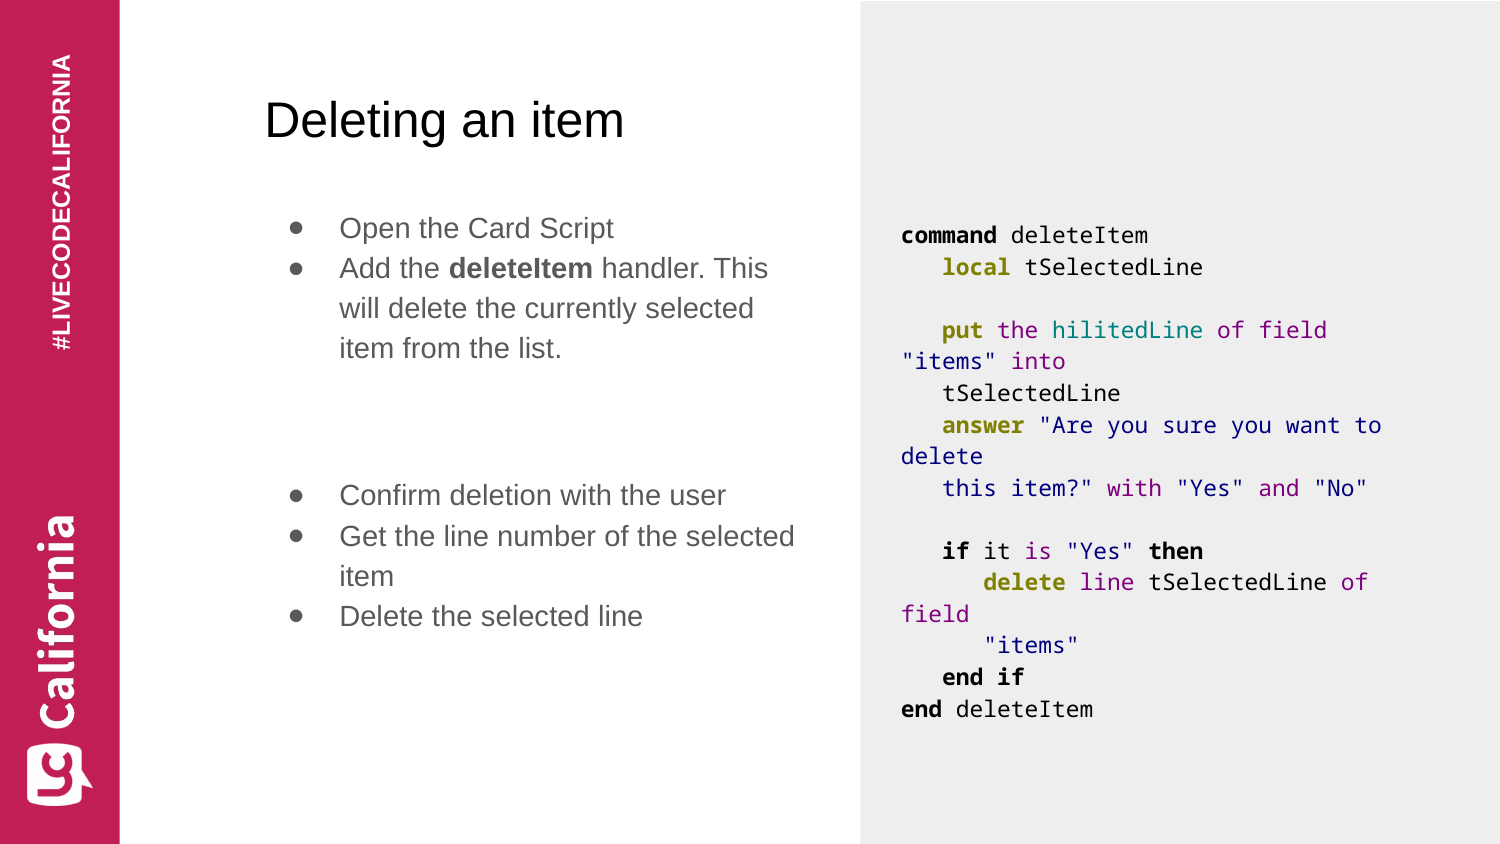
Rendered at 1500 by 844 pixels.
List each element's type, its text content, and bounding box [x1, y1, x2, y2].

list command deleteItem local tSelectedLine put the hilitedLine of field "items" into tSelectedLine answer "Are you sure you want to delete this item?" with "Yes" and "No" if it is "Yes" then delete line tSelectedLine of field "items" end if end deleteItem [885, 189, 1449, 750]
picture [0, 0, 120, 844]
text_box [860, 1, 1500, 844]
title Deleting an item [249, 72, 1417, 167]
list Open the Card Script Add the deleteItem handler. This will delete the currently selected item from the list. Confirm deletion with the user Get the line number of the selected item Delete the selected line [249, 189, 813, 750]
